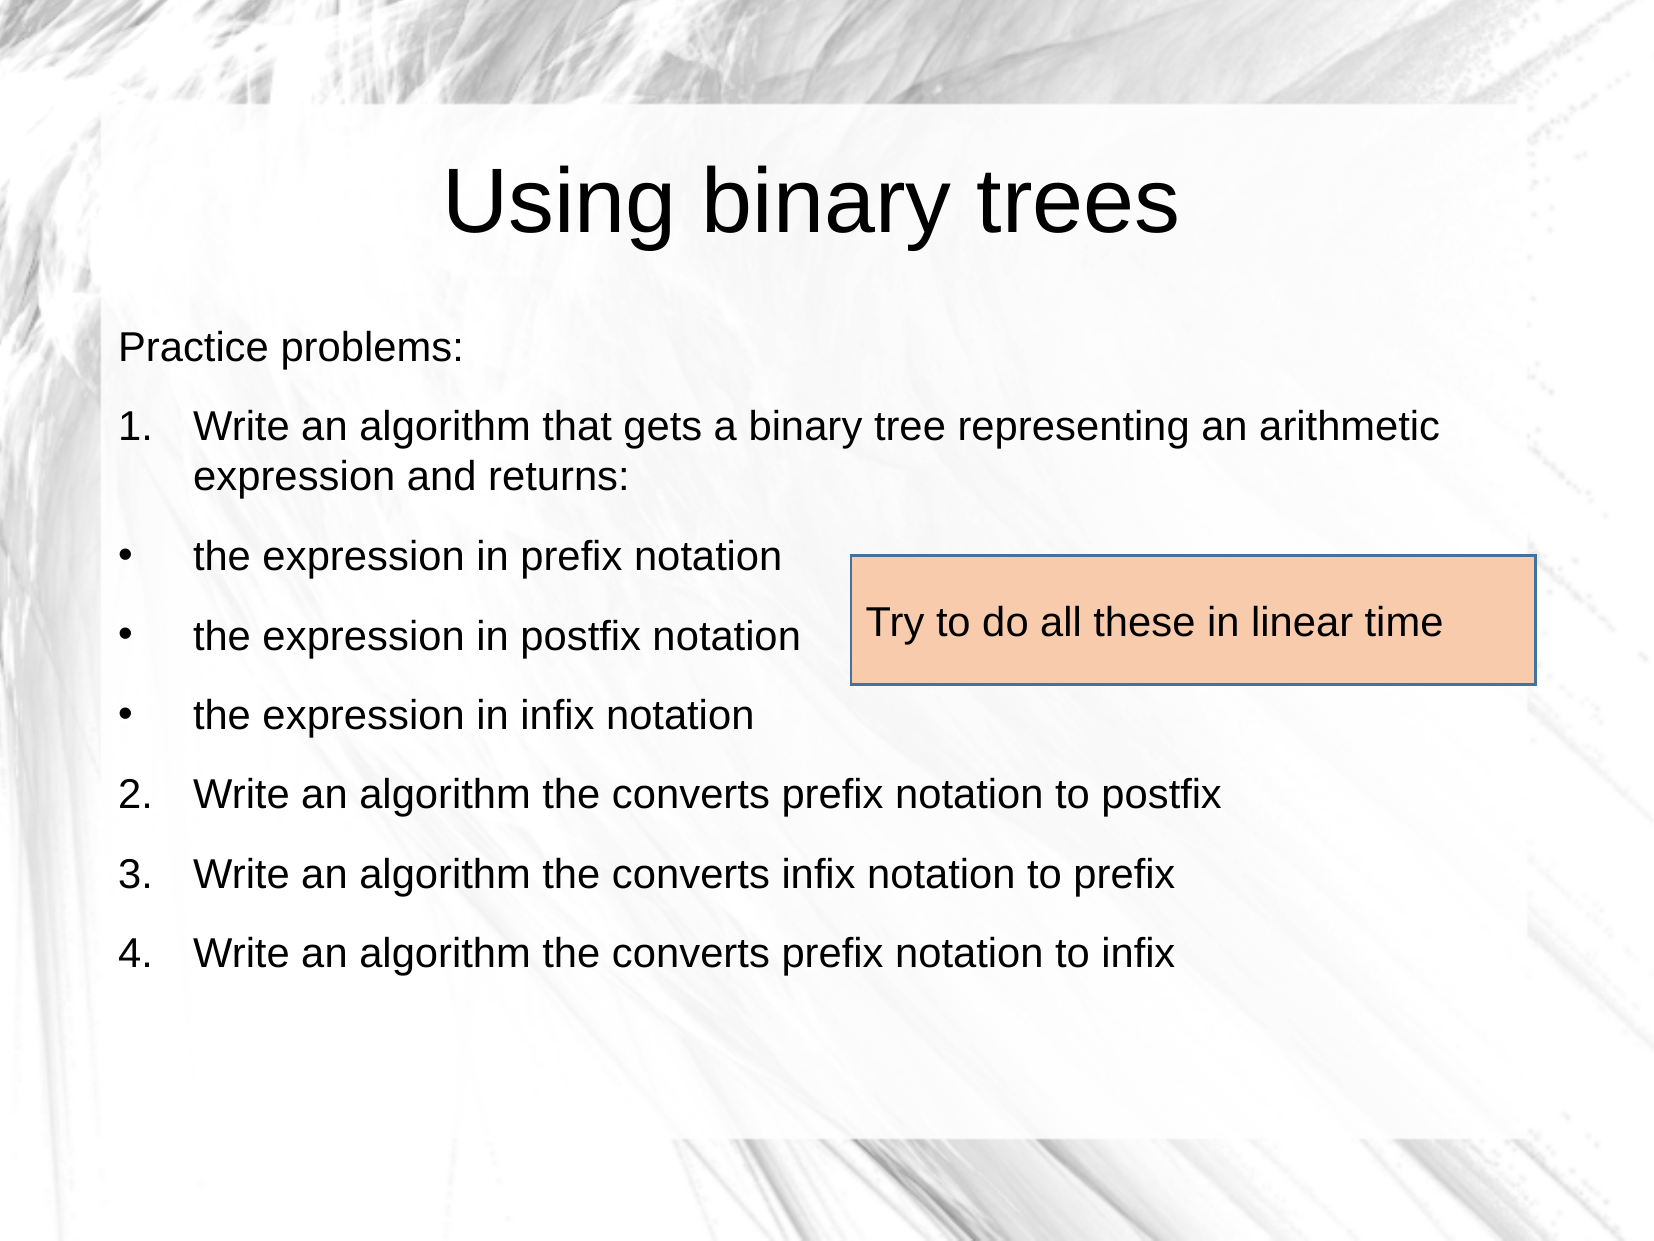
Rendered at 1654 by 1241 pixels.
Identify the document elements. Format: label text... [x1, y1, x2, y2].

title Using binary trees [118, 112, 1506, 281]
list Practice problems: Write an algorithm that gets a binary tree representing an arithmetic expression and returns: the expression in prefix notation the expression in postfix notation the expression in infix notation Write an algorithm the converts prefix notation to postfix Write an algorithm the converts infix notation to prefix Write an algorithm the converts prefix notation to infix [118, 319, 1571, 1102]
text_box Try to do all these in linear time [850, 555, 1536, 685]
picture [0, 0, 1654, 1241]
